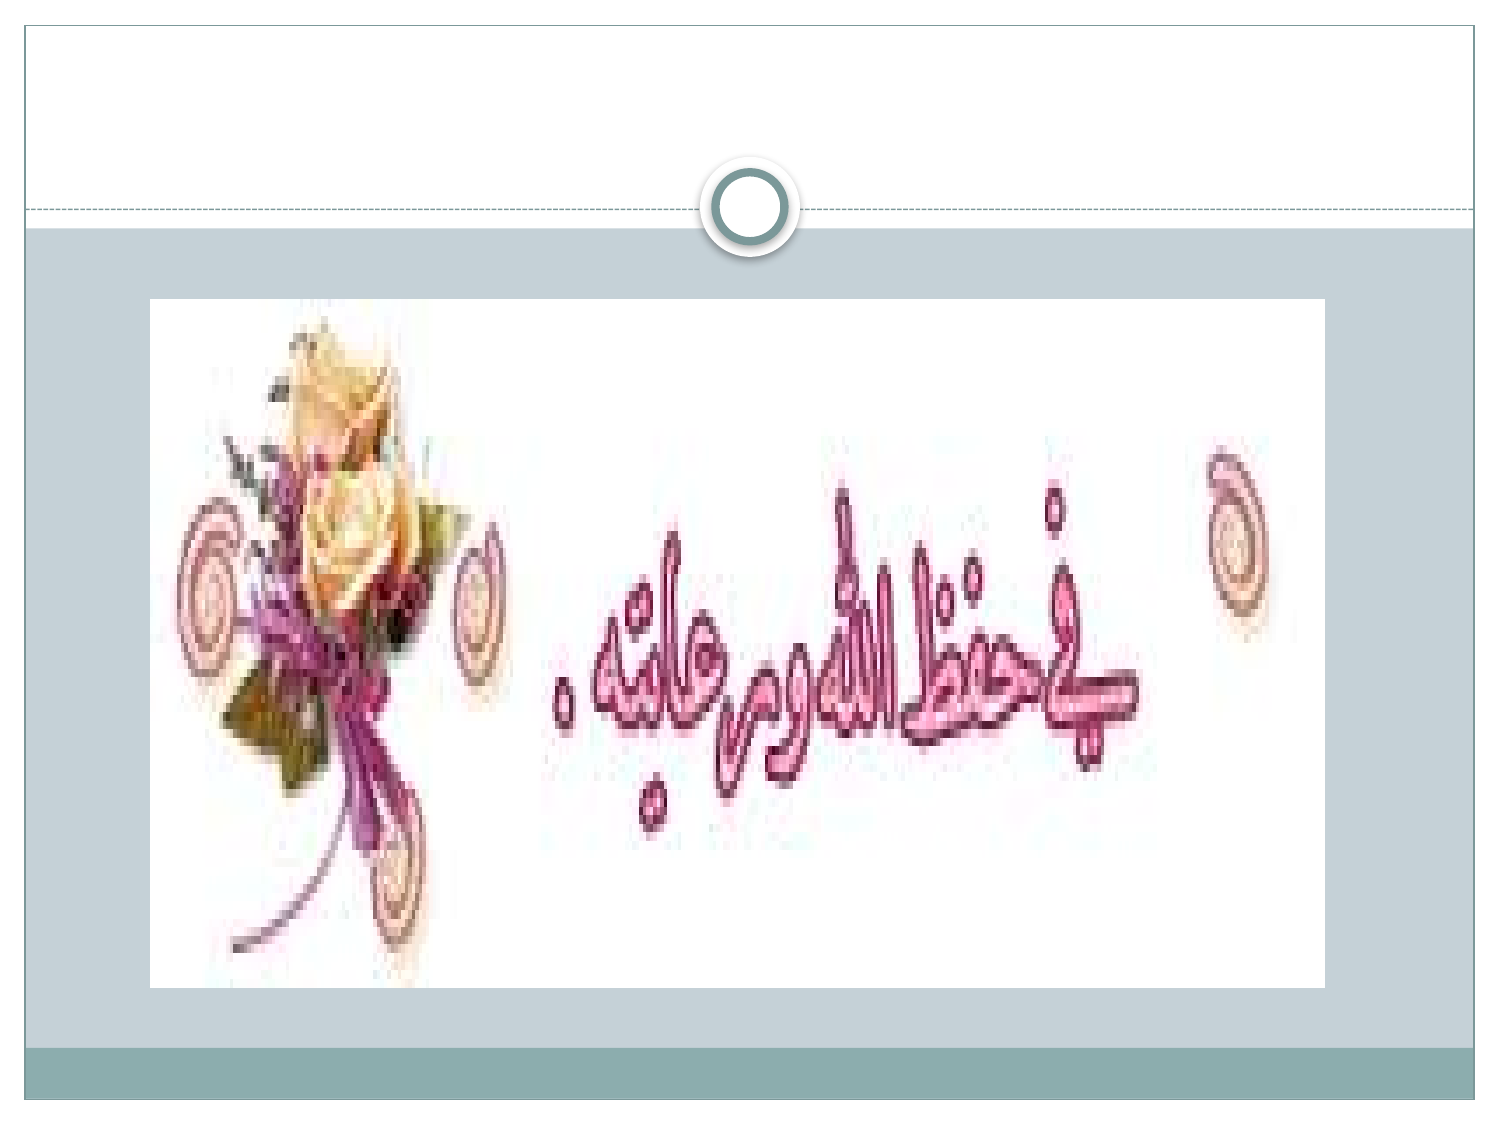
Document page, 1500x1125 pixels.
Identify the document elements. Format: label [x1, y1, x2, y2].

list [149, 299, 1326, 988]
